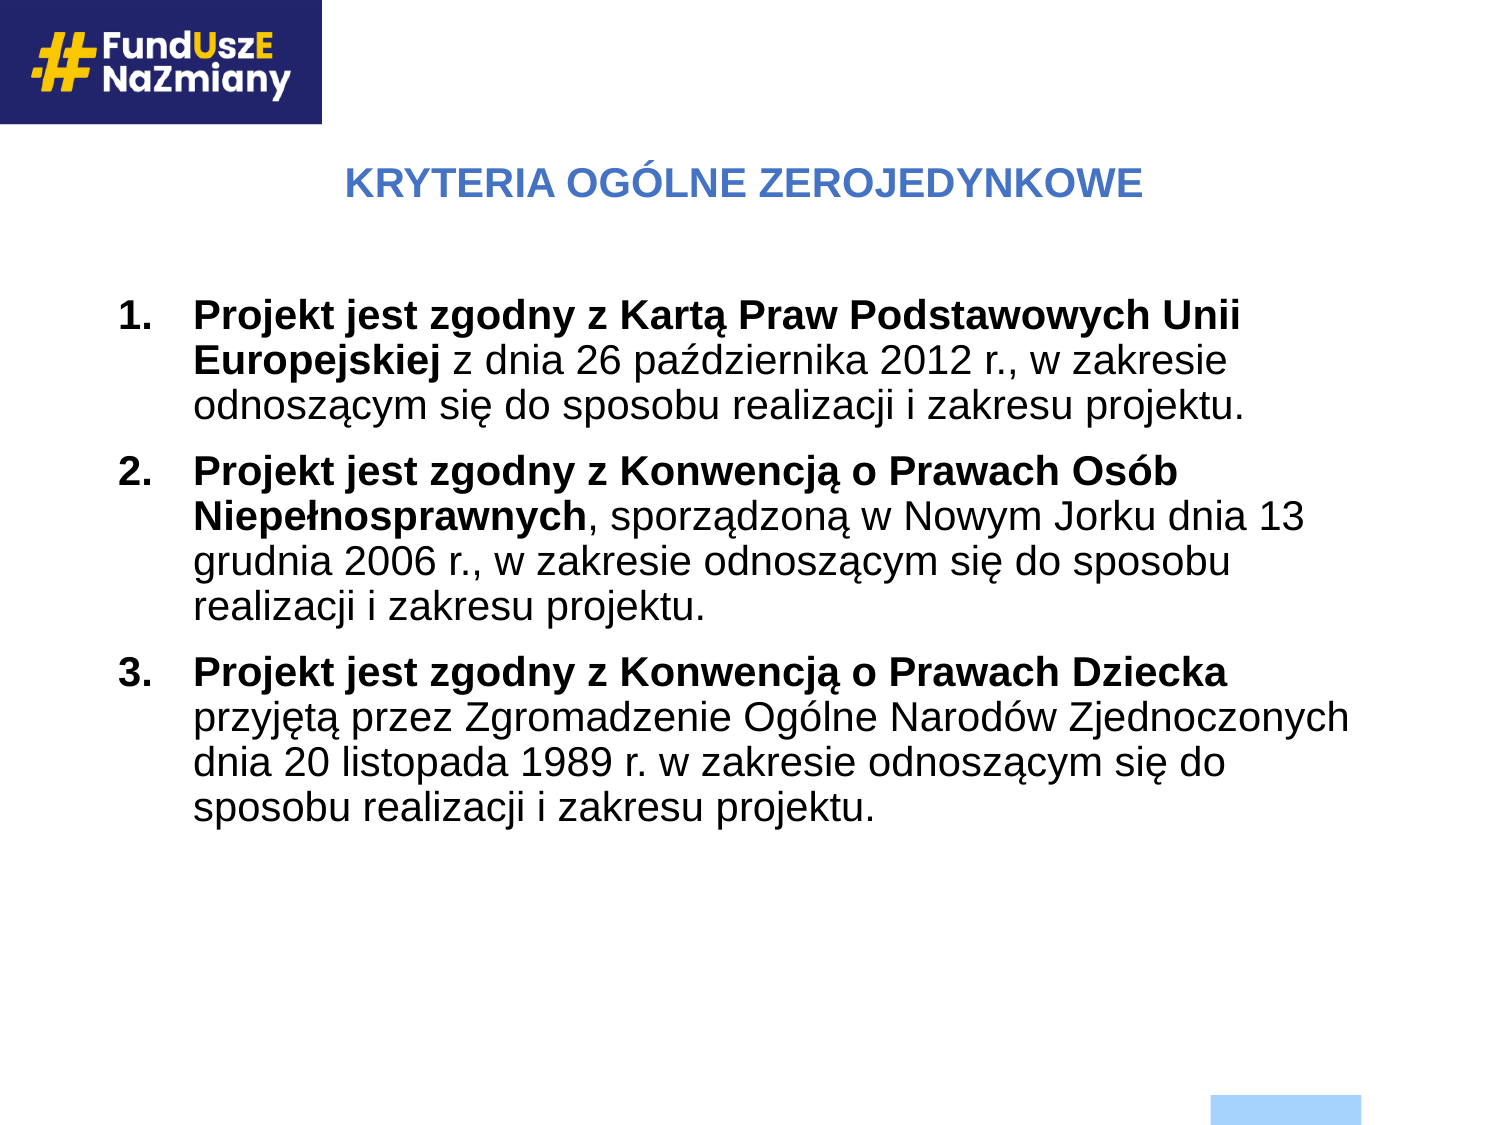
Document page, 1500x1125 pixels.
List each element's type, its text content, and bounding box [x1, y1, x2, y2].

list KRYTERIA OGÓLNE ZEROJEDYNKOWE Projekt jest zgodny z Kartą Praw Podstawowych Unii Europejskiej z dnia 26 października 2012 r., w zakresie odnoszącym się do sposobu realizacji i zakresu projektu. Projekt jest zgodny z Konwencją o Prawach Osób Niepełnosprawnych, sporządzoną w Nowym Jorku dnia 13 grudnia 2006 r., w zakresie odnoszącym się do sposobu realizacji i zakresu projektu. Projekt jest zgodny z Konwencją o Prawach Dziecka przyjętą przez Zgromadzenie Ogólne Narodów Zjednoczonych dnia 20 listopada 1989 r. w zakresie odnoszącym się do sposobu realizacji i zakresu projektu. [103, 154, 1397, 1048]
picture [0, 0, 1500, 1125]
